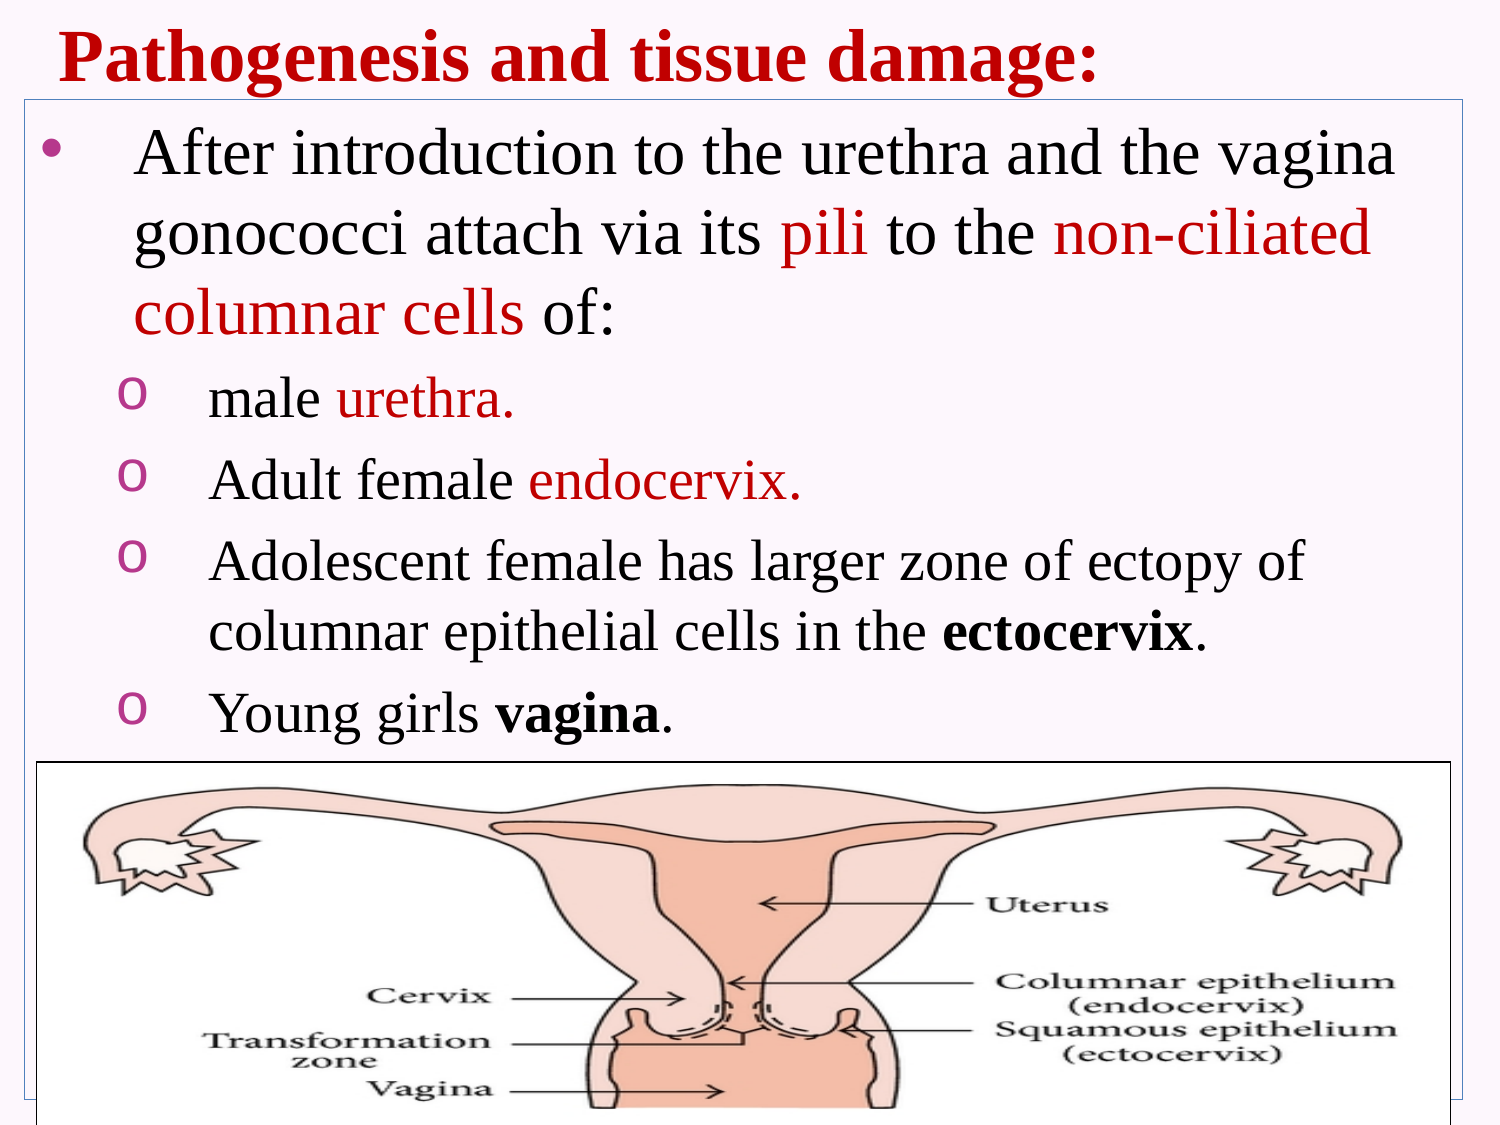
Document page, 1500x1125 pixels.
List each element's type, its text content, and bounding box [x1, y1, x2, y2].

title Pathogenesis and tissue damage: [43, 1, 1456, 99]
subtitle After introduction to the urethra and the vagina gonococci attach via its pili to the non-ciliated columnar cells of: male urethra. Adult female endocervix. Adolescent female has larger zone of ectopy of columnar epithelial cells in the ectocervix. Young girls vagina. [24, 99, 1463, 1100]
picture [37, 762, 1451, 1125]
